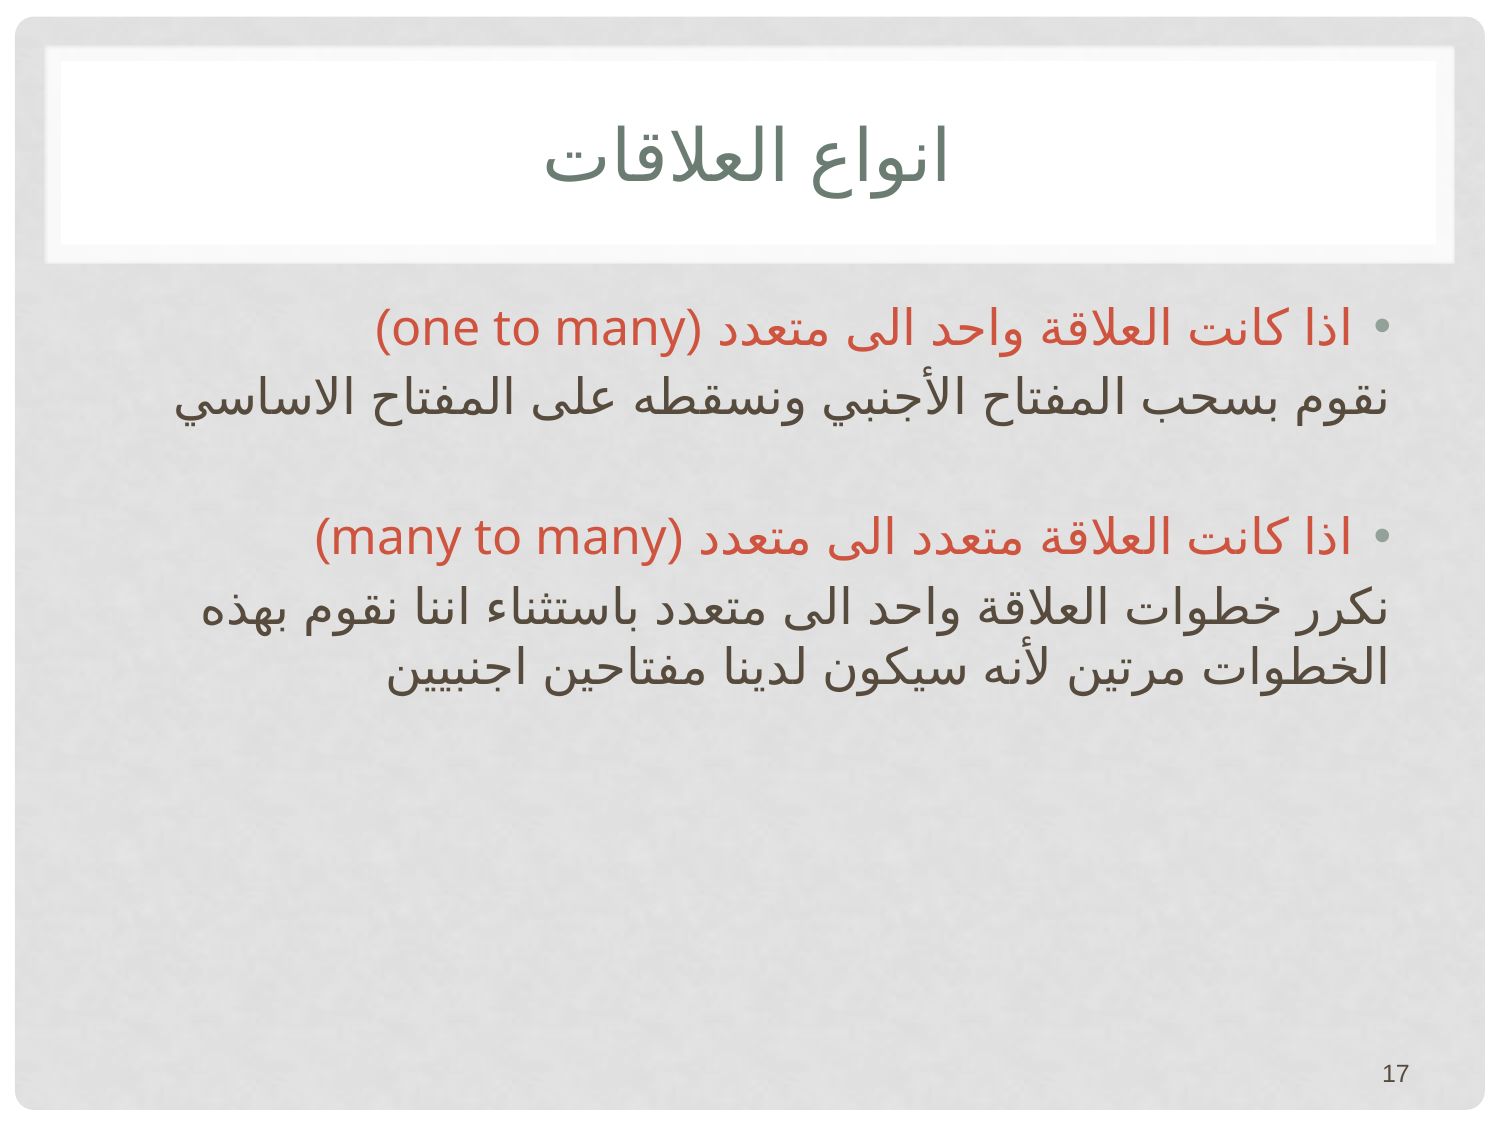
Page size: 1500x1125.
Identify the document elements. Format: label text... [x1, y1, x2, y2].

slide_number 17 [1074, 1042, 1425, 1103]
list اذا كانت العلاقة واحد الى متعدد (one to many) نقوم بسحب المفتاح الأجنبي ونسقطه على المفتاح الاساسي اذا كانت العلاقة متعدد الى متعدد (many to many) نكرر خطوات العلاقة واحد الى متعدد باستثناء اننا نقوم بهذه الخطوات مرتين لأنه سيكون لدينا مفتاحين اجنبيين [75, 287, 1425, 1005]
title انواع العلاقات [69, 66, 1425, 238]
